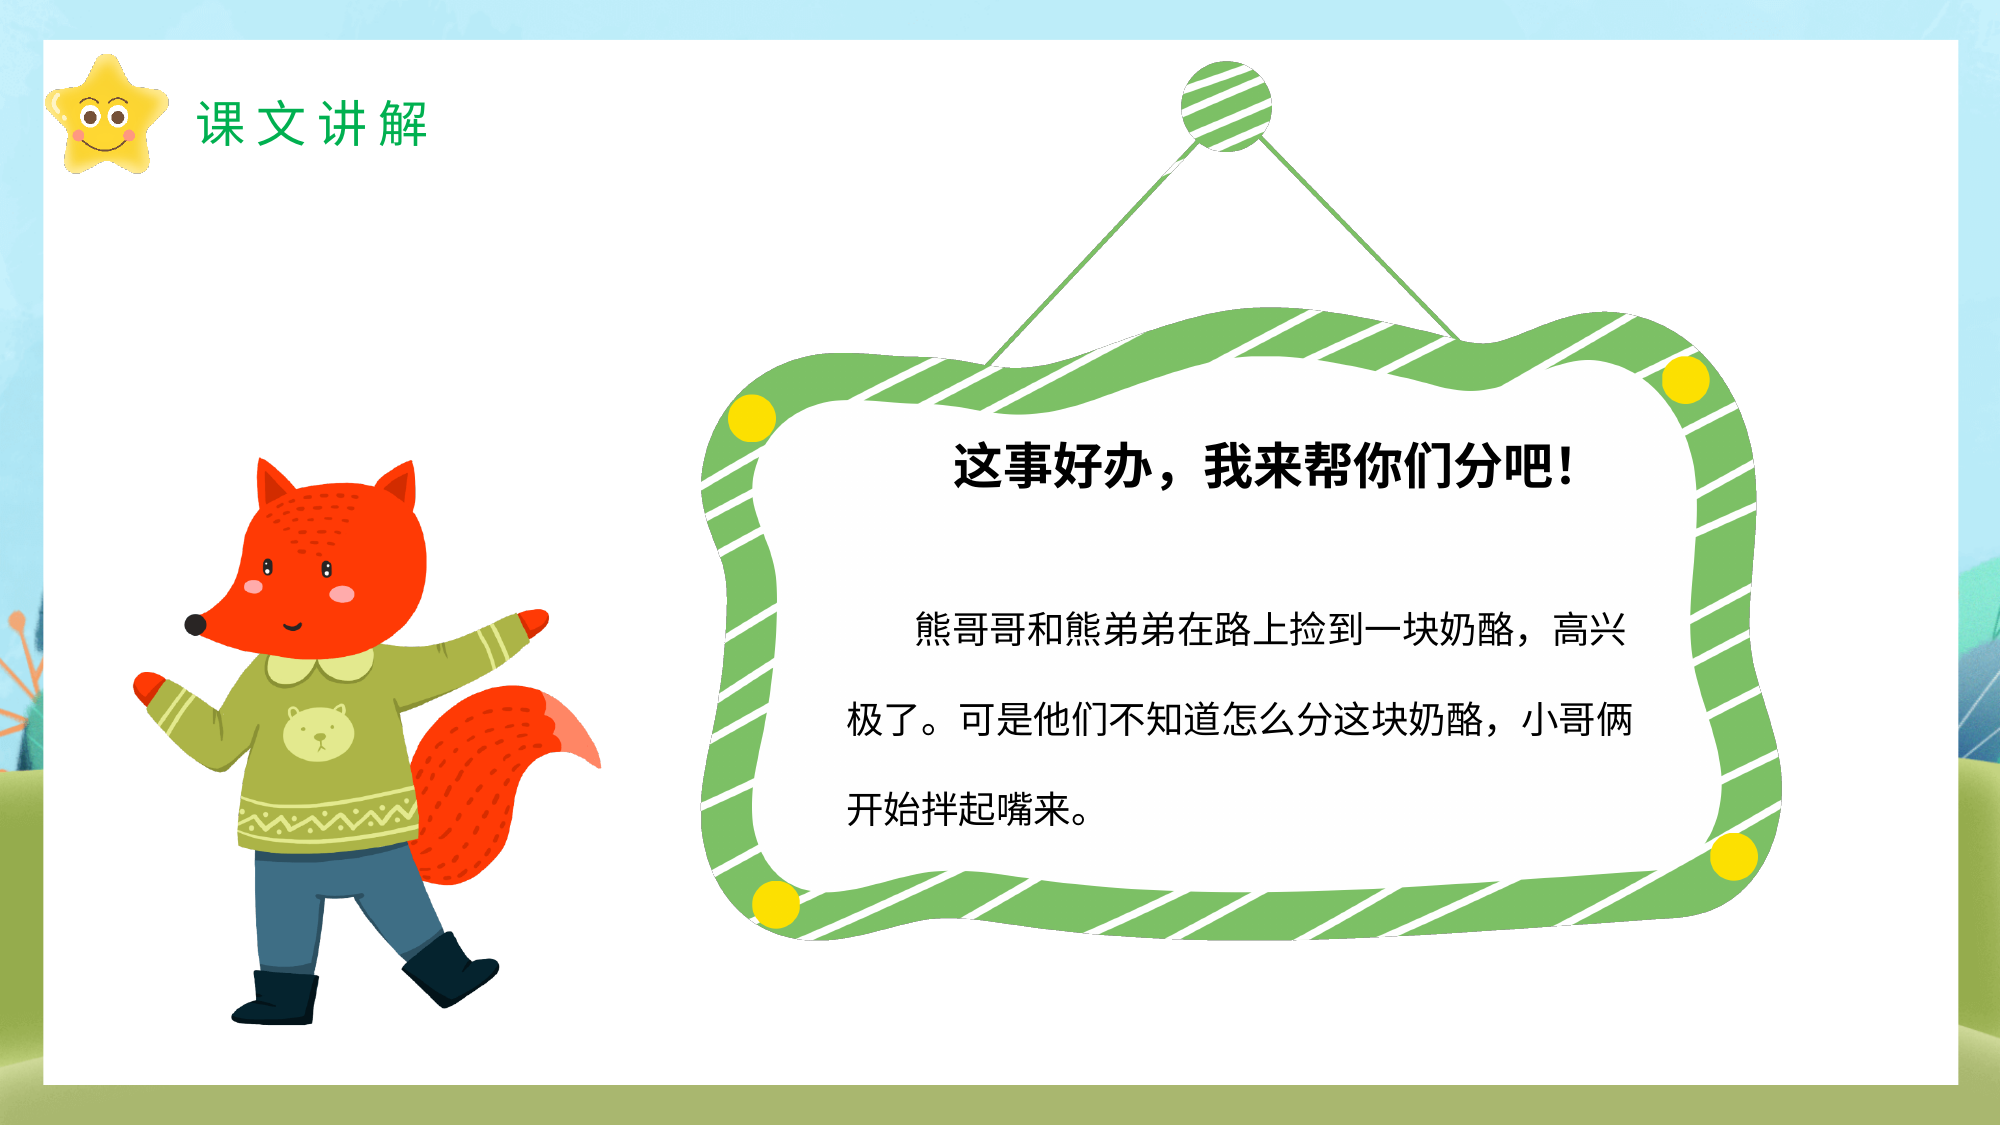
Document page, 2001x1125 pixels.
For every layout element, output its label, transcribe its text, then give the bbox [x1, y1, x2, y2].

picture [0, 0, 2000, 1125]
text_box 课 文 讲 解 [216, 84, 468, 160]
